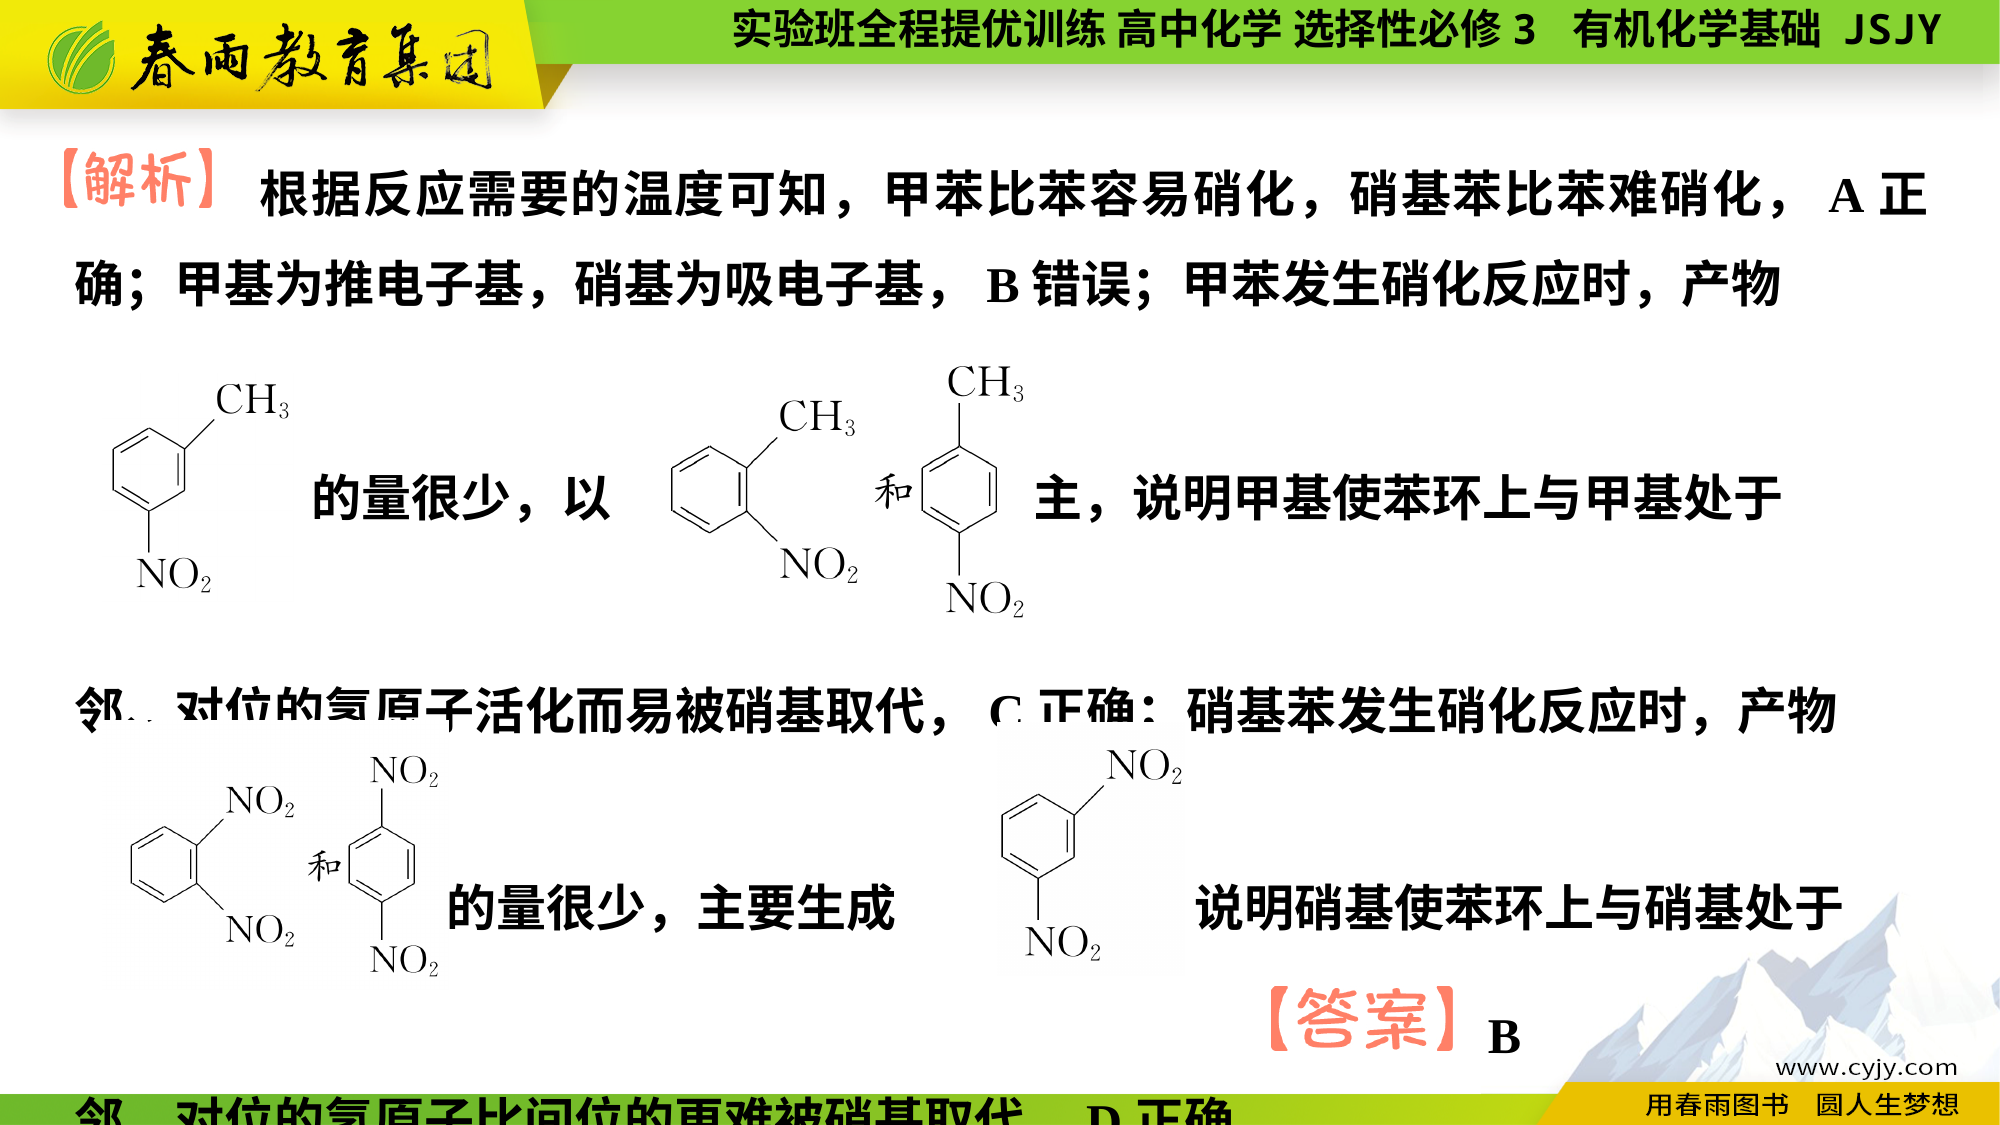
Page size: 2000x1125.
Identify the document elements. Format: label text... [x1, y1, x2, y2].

text_box B [1473, 965, 1587, 1071]
list 根据反应需要的温度可知，甲苯比苯容易硝化，硝基苯比苯难硝化，A正确；甲基为推电子基，硝基为吸电子基，B错误；甲苯发生硝化反应时，产物 的量很少，以 为主，说明甲基使苯环上与甲基处于 邻、对位的氢原子活化而易被硝基取代，C正确；硝基苯发生硝化反应时，产物 的量很少，主要生成 ，说明硝基使苯环上与硝基处于 邻、对位的氢原子比间位的更难被硝基取代，D正确。 [59, 125, 1944, 1077]
picture [0, 0, 2000, 1125]
